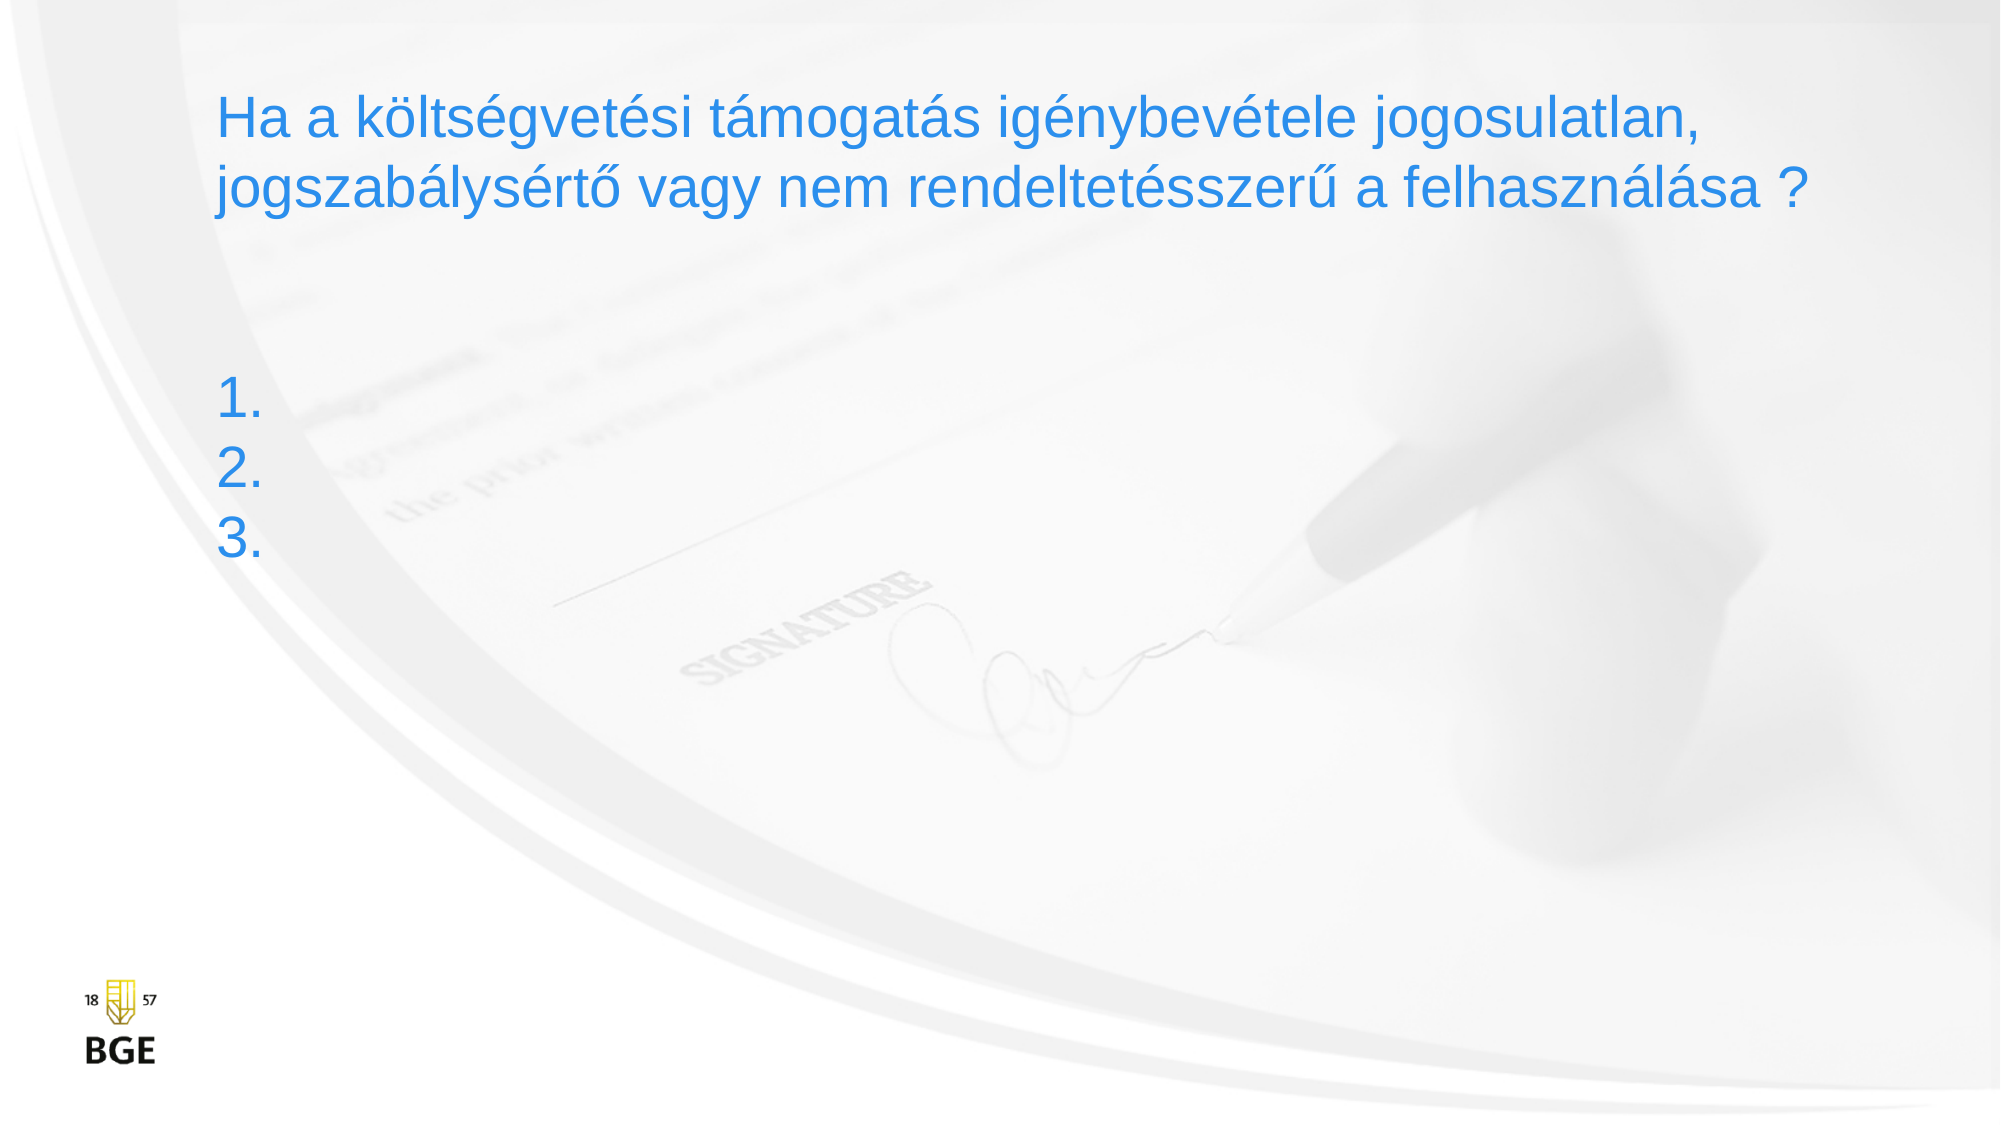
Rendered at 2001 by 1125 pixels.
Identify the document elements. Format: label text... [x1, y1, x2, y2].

picture [0, 0, 2001, 1125]
text_box Ha a költségvetési támogatás igénybevétele jogosulatlan, jogszabálysértő vagy nem rendeltetésszerű a felhasználása ? 1. 2. 3. [201, 71, 1872, 577]
